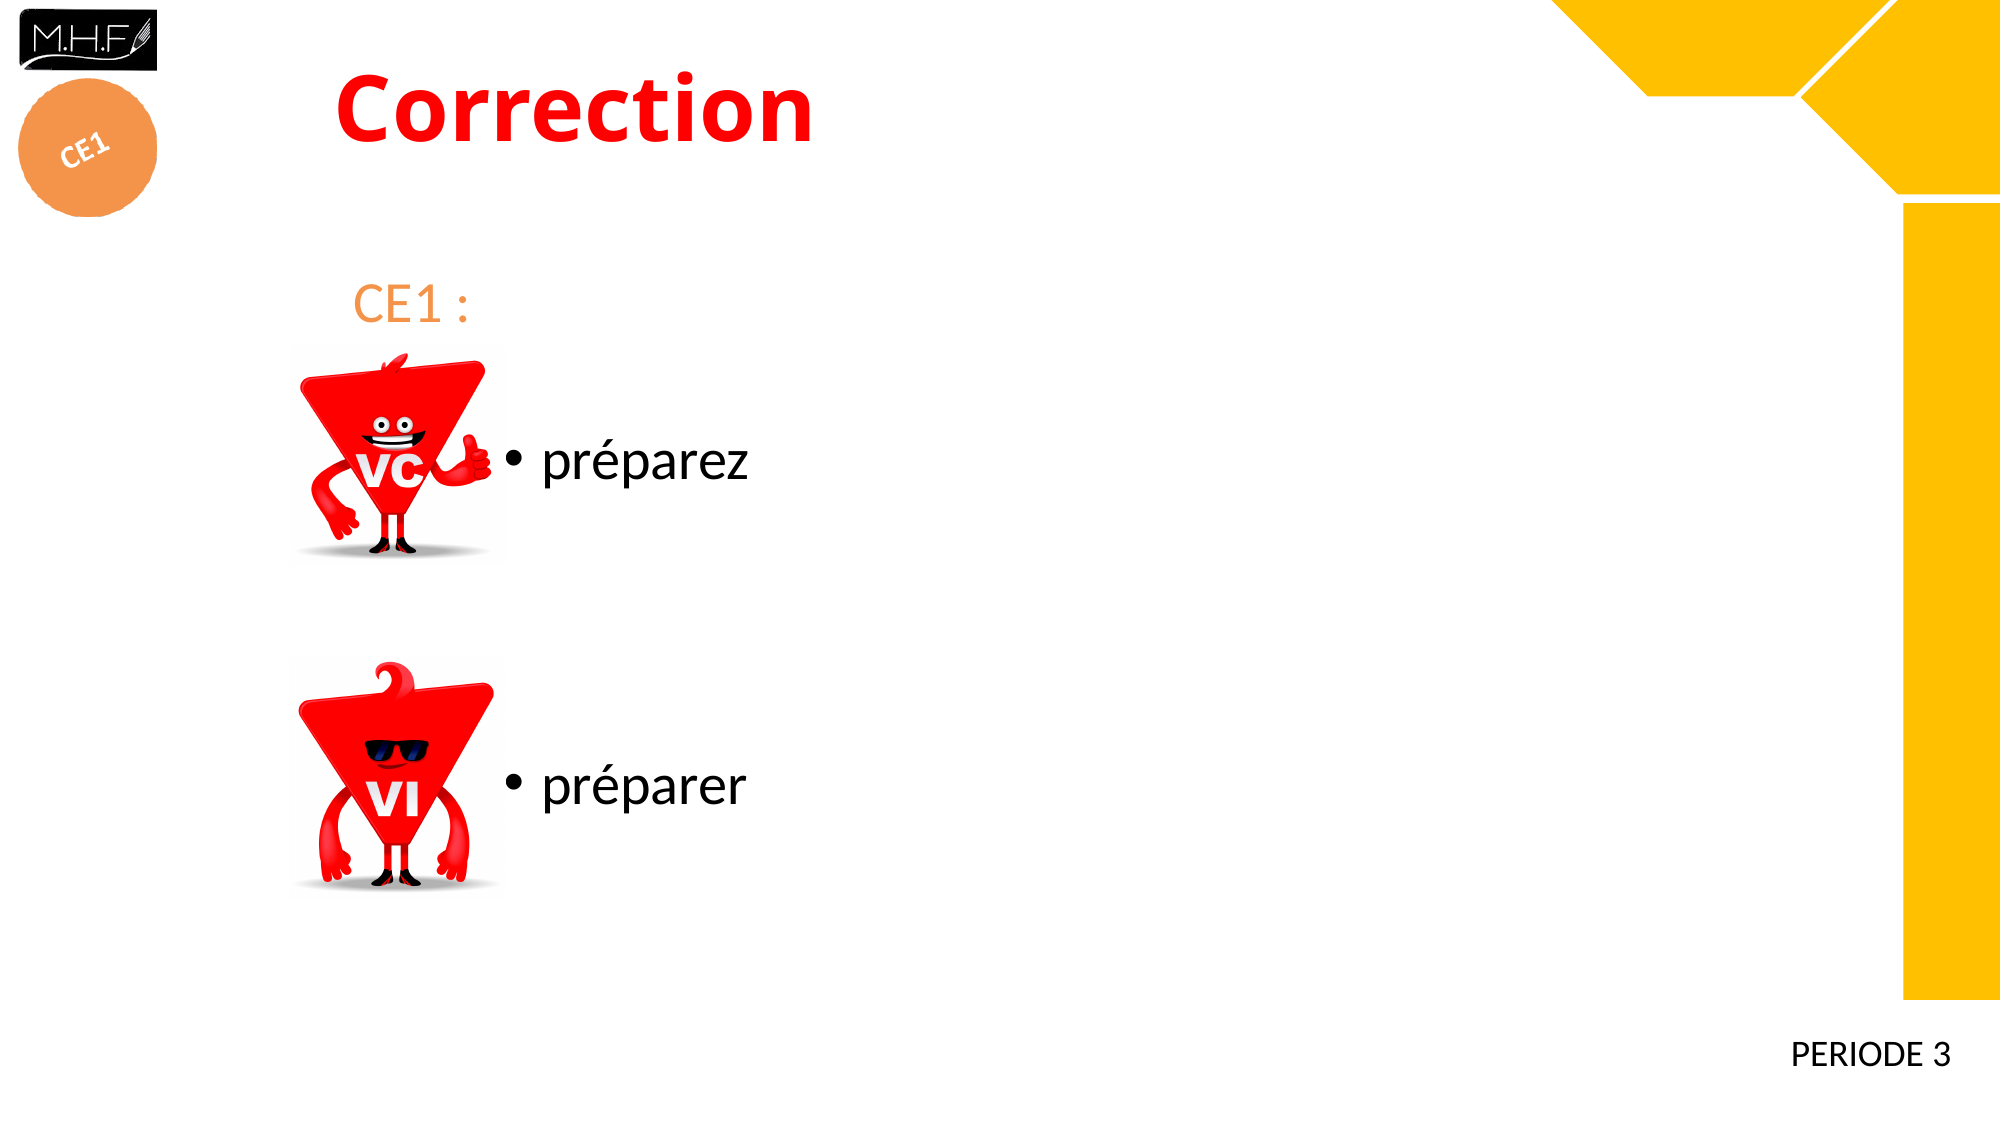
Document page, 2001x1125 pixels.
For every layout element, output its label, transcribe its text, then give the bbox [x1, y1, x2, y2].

list CE1 : préparez préparer [338, 264, 1064, 979]
picture [290, 345, 506, 566]
text_box [1902, 202, 2000, 1001]
picture [290, 657, 506, 900]
picture [16, 7, 157, 74]
text_box [1799, 0, 2000, 196]
text_box PERIODE 3 [1362, 1021, 1967, 1125]
title Correction [318, 3, 1865, 221]
text_box [1549, 0, 1892, 98]
picture [18, 78, 157, 218]
